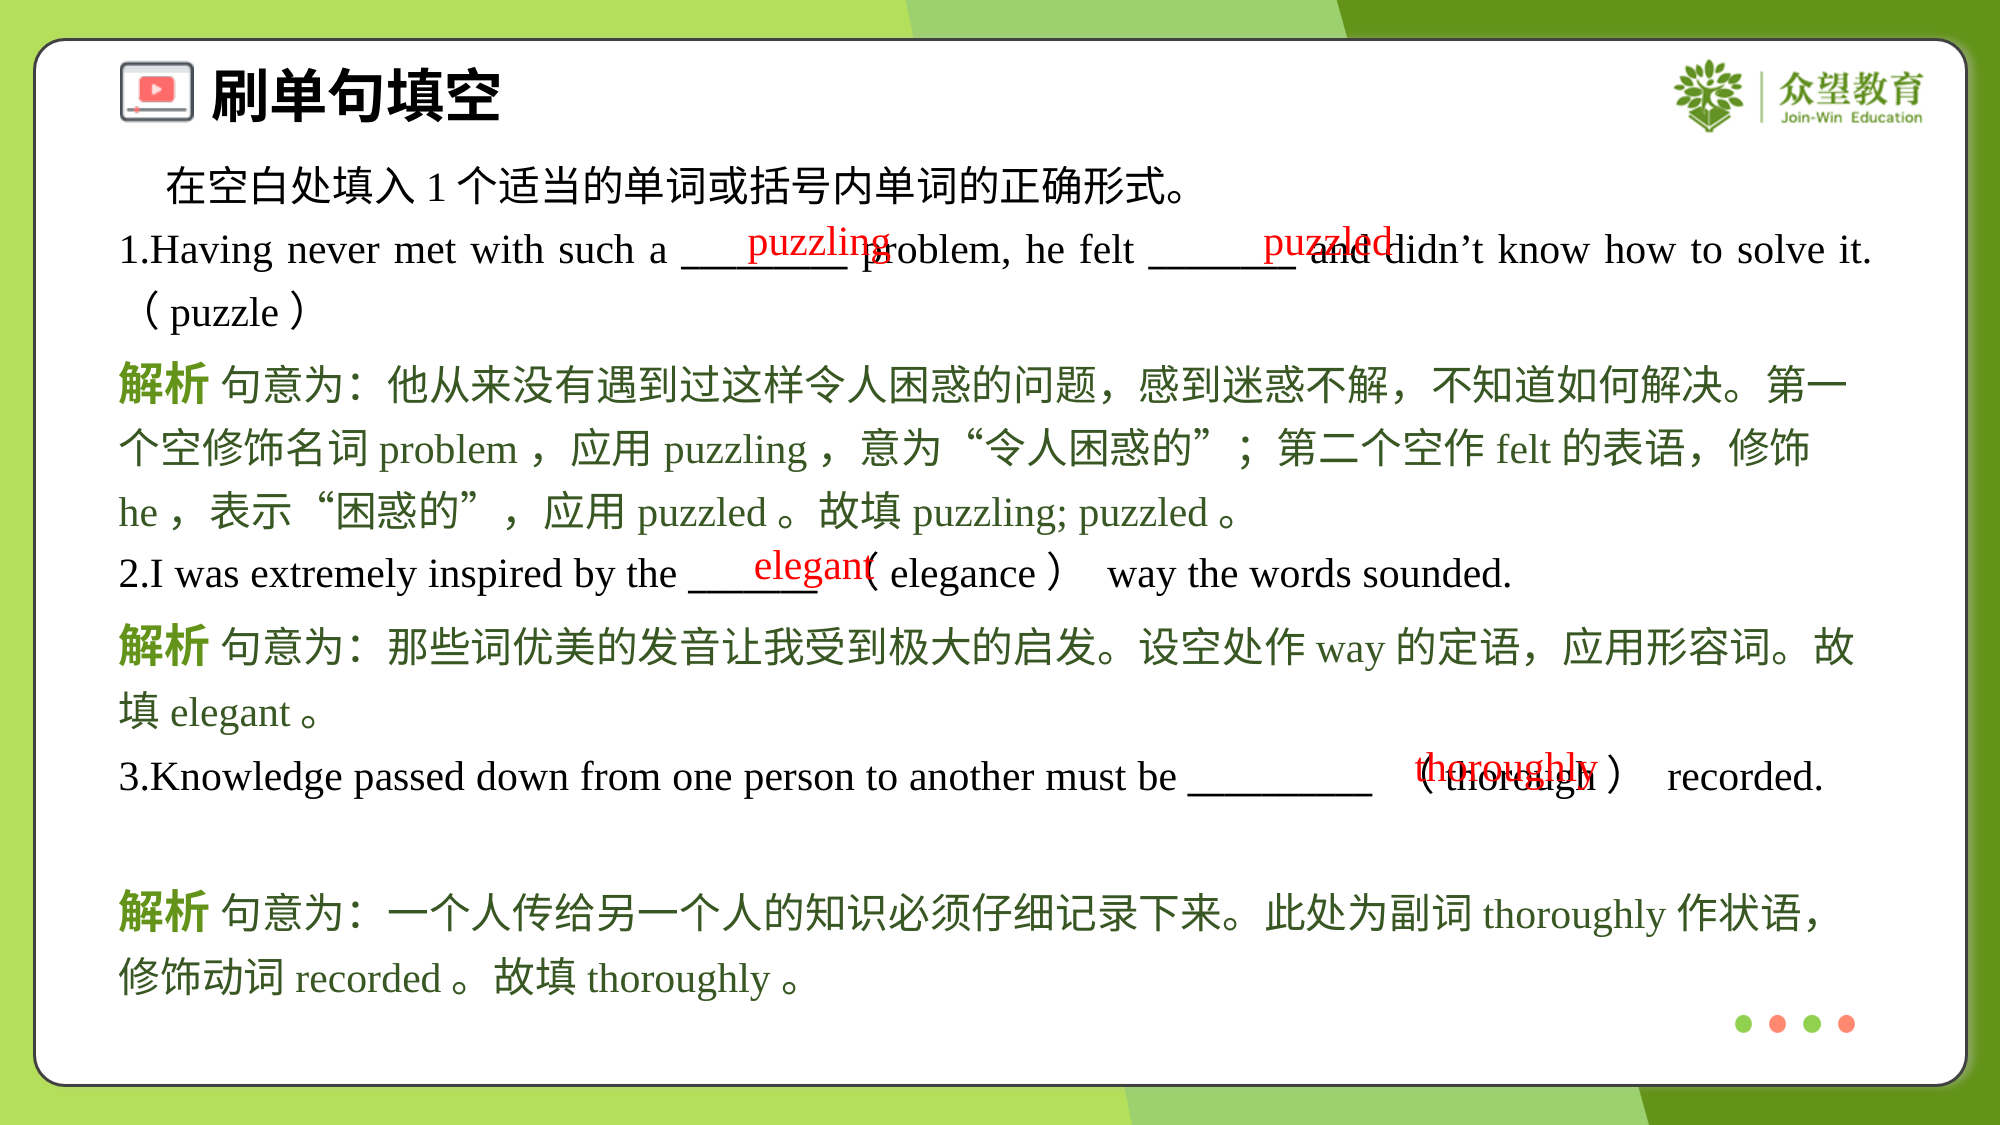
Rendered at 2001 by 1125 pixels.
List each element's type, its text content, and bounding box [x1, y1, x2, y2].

picture [0, 0, 2000, 1125]
text_box 2.I was extremely inspired by the _______ （elegance） way the words sounded. [118, 533, 1883, 591]
text_box elegant [749, 525, 879, 583]
text_box 解析 句意为：他从来没有遇到过这样令人困惑的问题，感到迷惑不解，不知道如何解决。第一个空修饰名词problem，应用puzzling，意为“令人困惑的”；第二个空作felt的表语，修饰he，表示“困惑的”，应用puzzled。故填puzzling; puzzled。 [118, 340, 1883, 530]
text_box puzzled [1258, 201, 1398, 259]
text_box 在空白处填入1个适当的单词或括号内单词的正确形式。 1.Having never met with such a _________ problem, he felt ________ and didn’t know how to solve it.（puzzle） [118, 146, 1883, 329]
text_box thoroughly [1410, 727, 1603, 786]
text_box 3.Knowledge passed down from one person to another must be __________ （thorough） recorded. [118, 736, 1883, 857]
text_box puzzling [743, 201, 896, 259]
text_box 解析 句意为：一个人传给另一个人的知识必须仔细记录下来。此处为副词thoroughly作状语，修饰动词recorded。故填thoroughly。 [118, 869, 1883, 996]
text_box 解析 句意为：那些词优美的发音让我受到极大的启发。设空处作way的定语，应用形容词。故填elegant。 [118, 603, 1883, 730]
